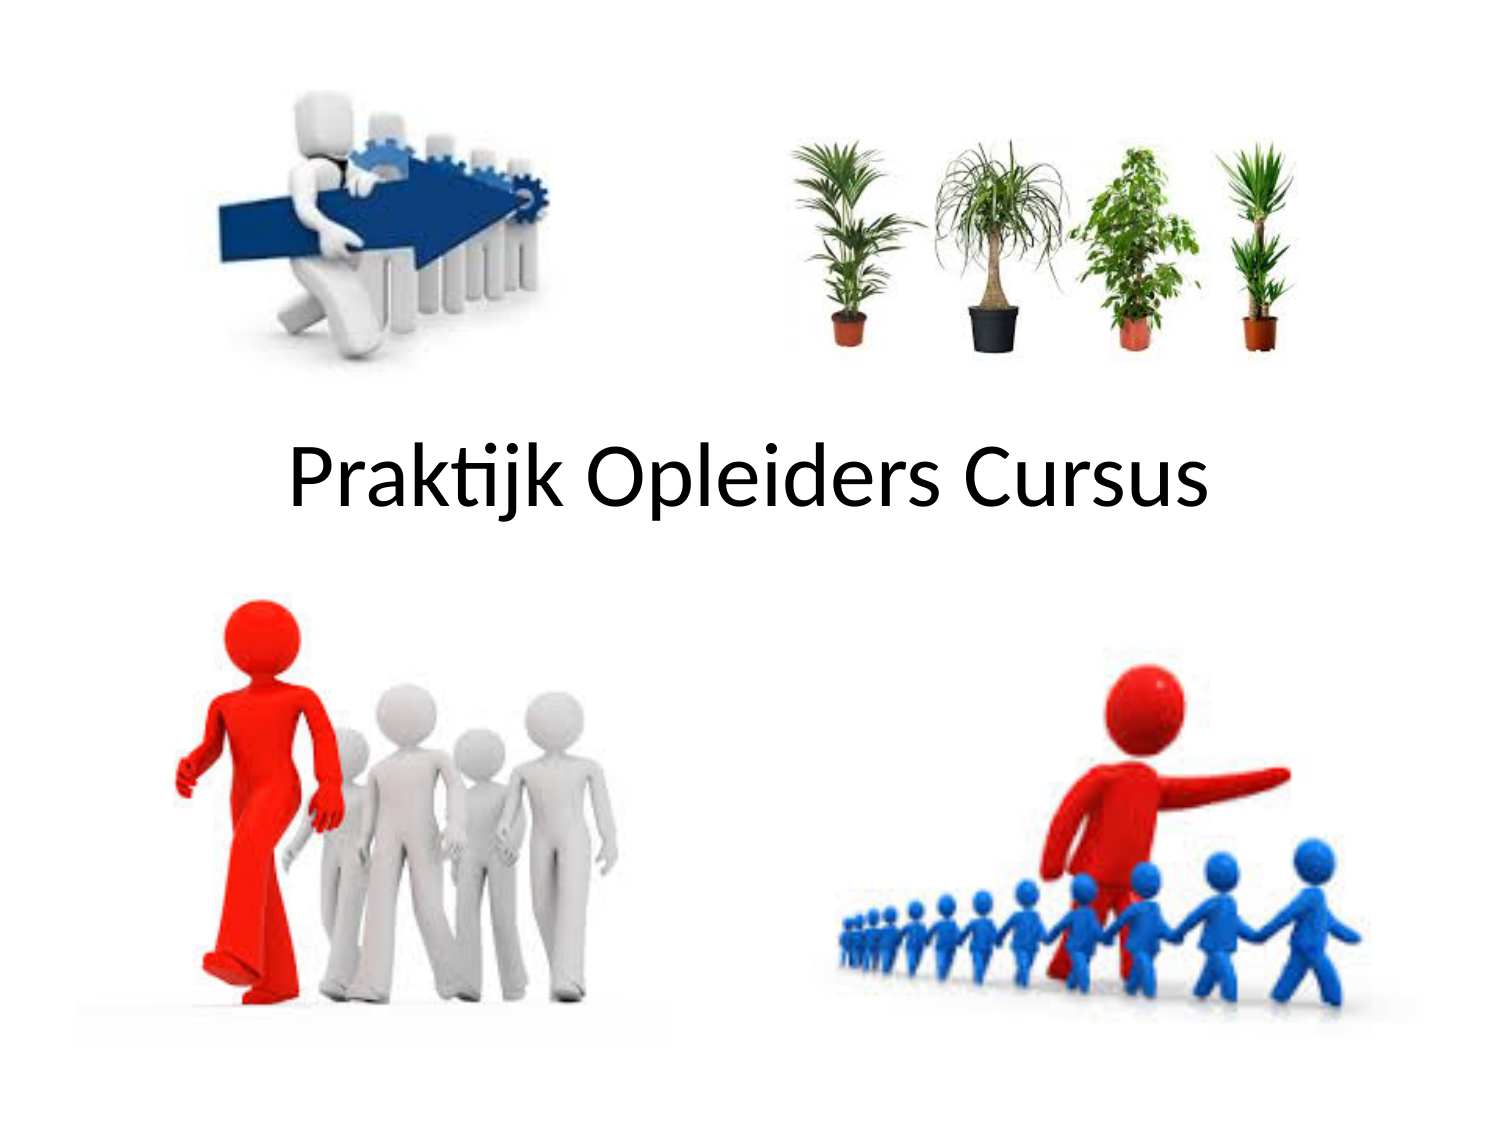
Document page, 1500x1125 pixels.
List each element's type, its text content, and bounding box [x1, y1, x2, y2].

picture [810, 622, 1439, 1047]
title Praktijk Opleiders Cursus [112, 349, 1388, 591]
picture [147, 71, 621, 399]
picture [76, 534, 668, 1048]
picture [785, 136, 1311, 372]
